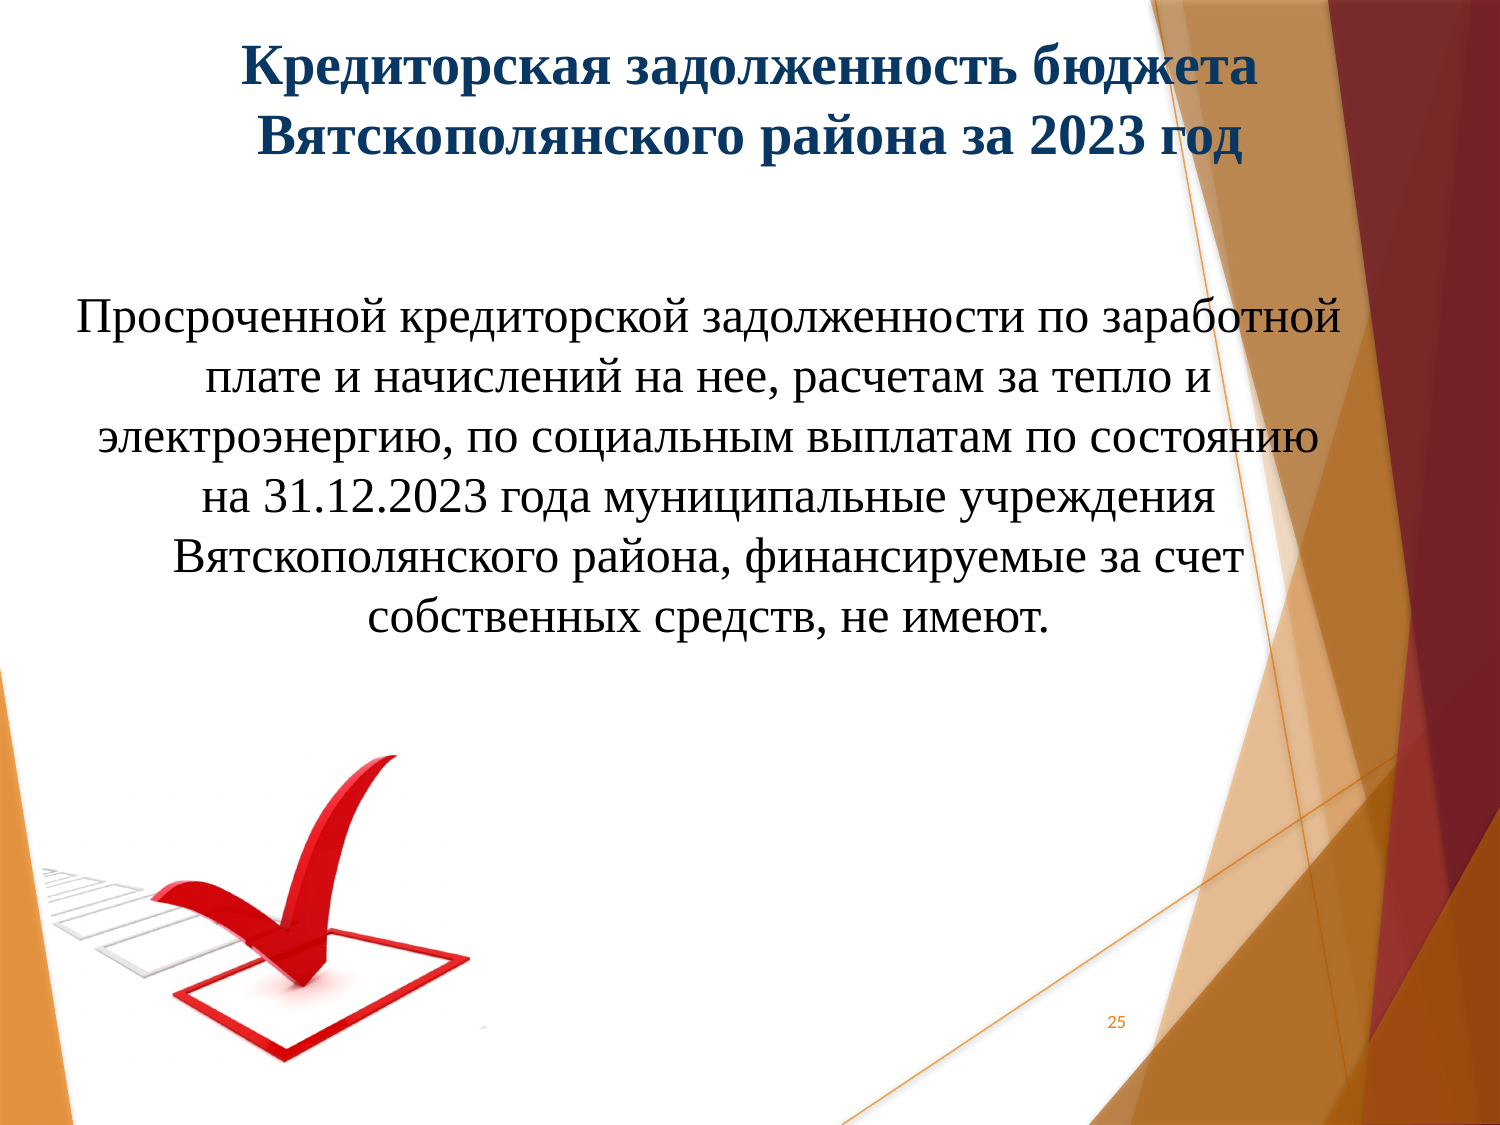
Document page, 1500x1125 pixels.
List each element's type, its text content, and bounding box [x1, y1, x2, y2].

slide_number 25 [1057, 991, 1142, 1051]
list Просроченной кредиторской задолженности по заработной плате и начислений на нее, расчетам за тепло и электроэнергию, по социальным выплатам по состоянию на 31.12.2023 года муниципальные учреждения Вятскополянского района, финансируемые за счет собственных средств, не имеют. [53, 275, 1365, 912]
title Кредиторская задолженность бюджета Вятскополянского района за 2023 год [75, 19, 1425, 209]
picture [30, 729, 487, 1105]
